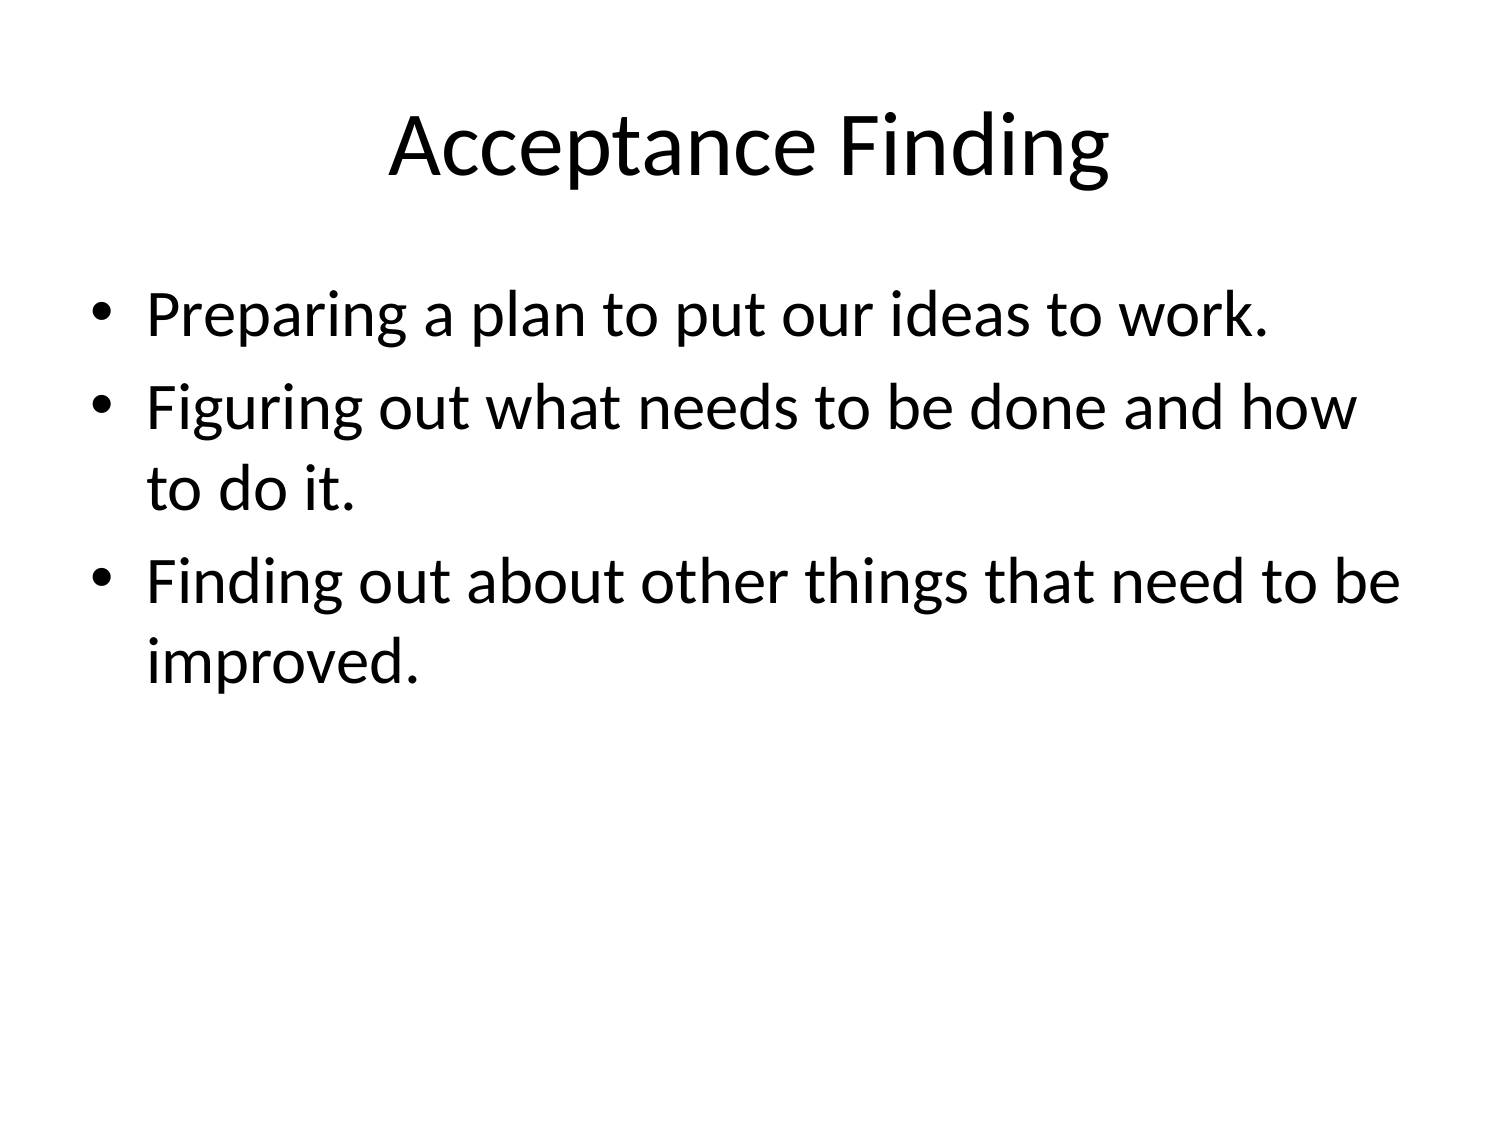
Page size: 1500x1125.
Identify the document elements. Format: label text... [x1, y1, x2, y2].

list Preparing a plan to put our ideas to work. Figuring out what needs to be done and how to do it. Finding out about other things that need to be improved. [75, 262, 1425, 1005]
title Acceptance Finding [75, 45, 1425, 233]
